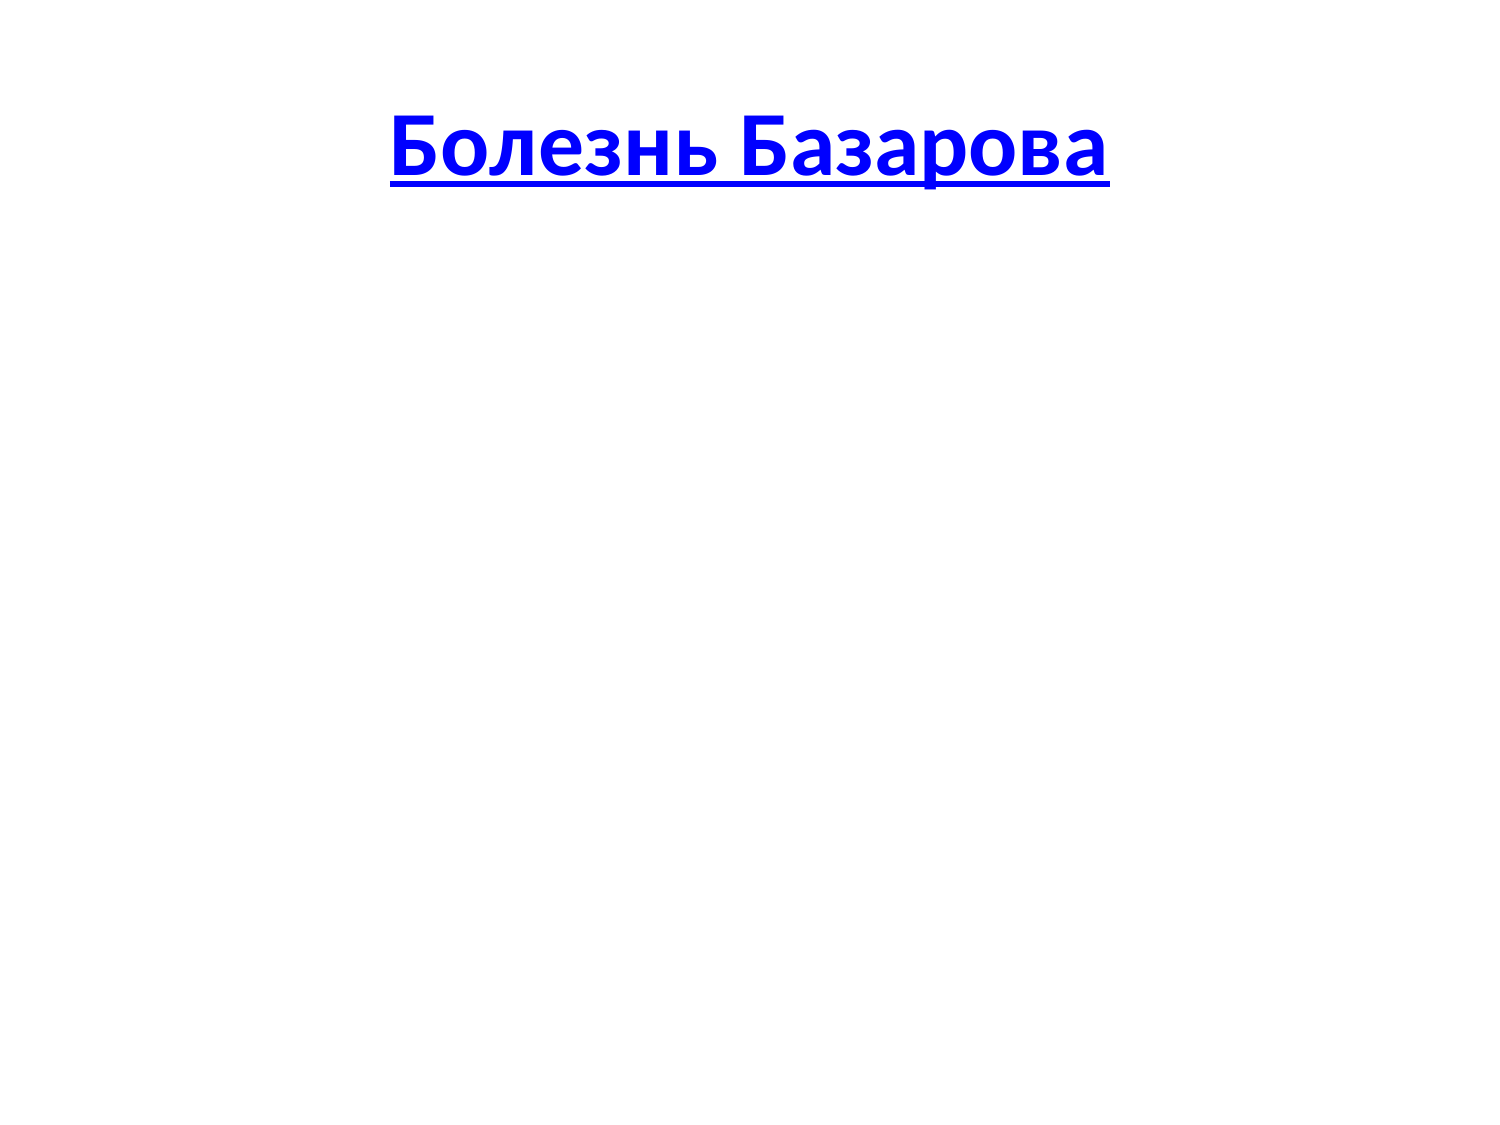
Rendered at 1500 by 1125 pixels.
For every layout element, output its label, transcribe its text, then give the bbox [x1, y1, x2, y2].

title Болезнь Базарова [75, 45, 1425, 233]
